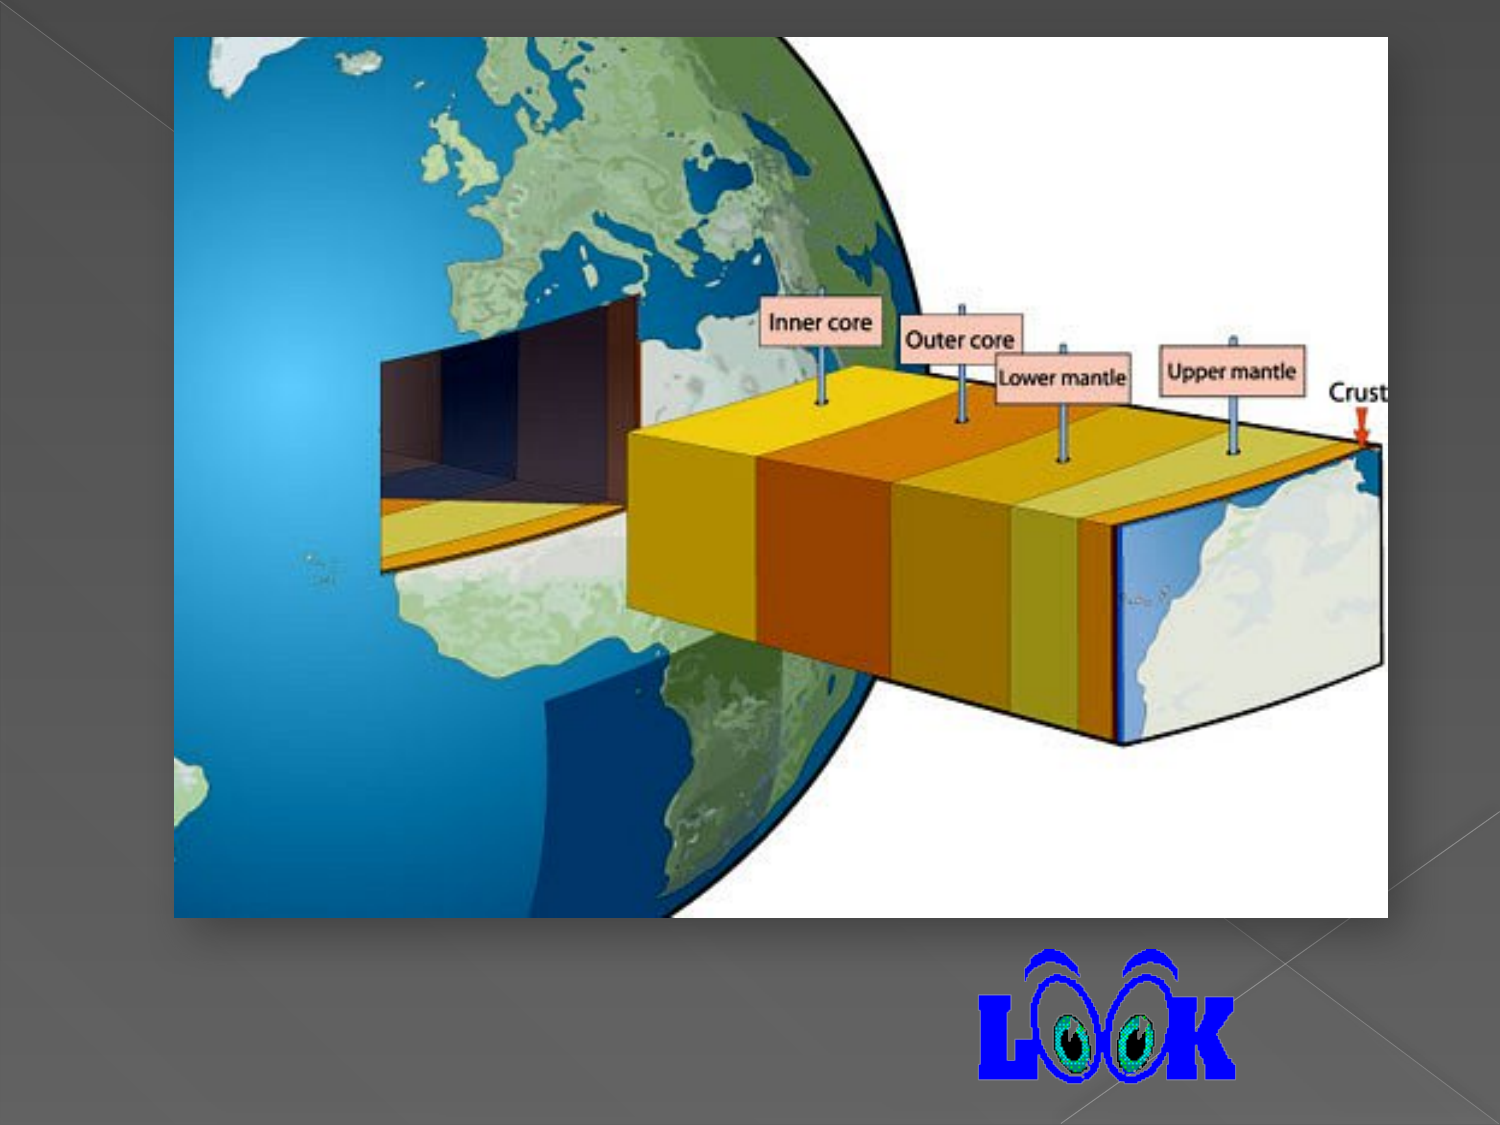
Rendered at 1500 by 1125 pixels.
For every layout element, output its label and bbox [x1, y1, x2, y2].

picture [974, 949, 1238, 1089]
list [174, 37, 1388, 919]
